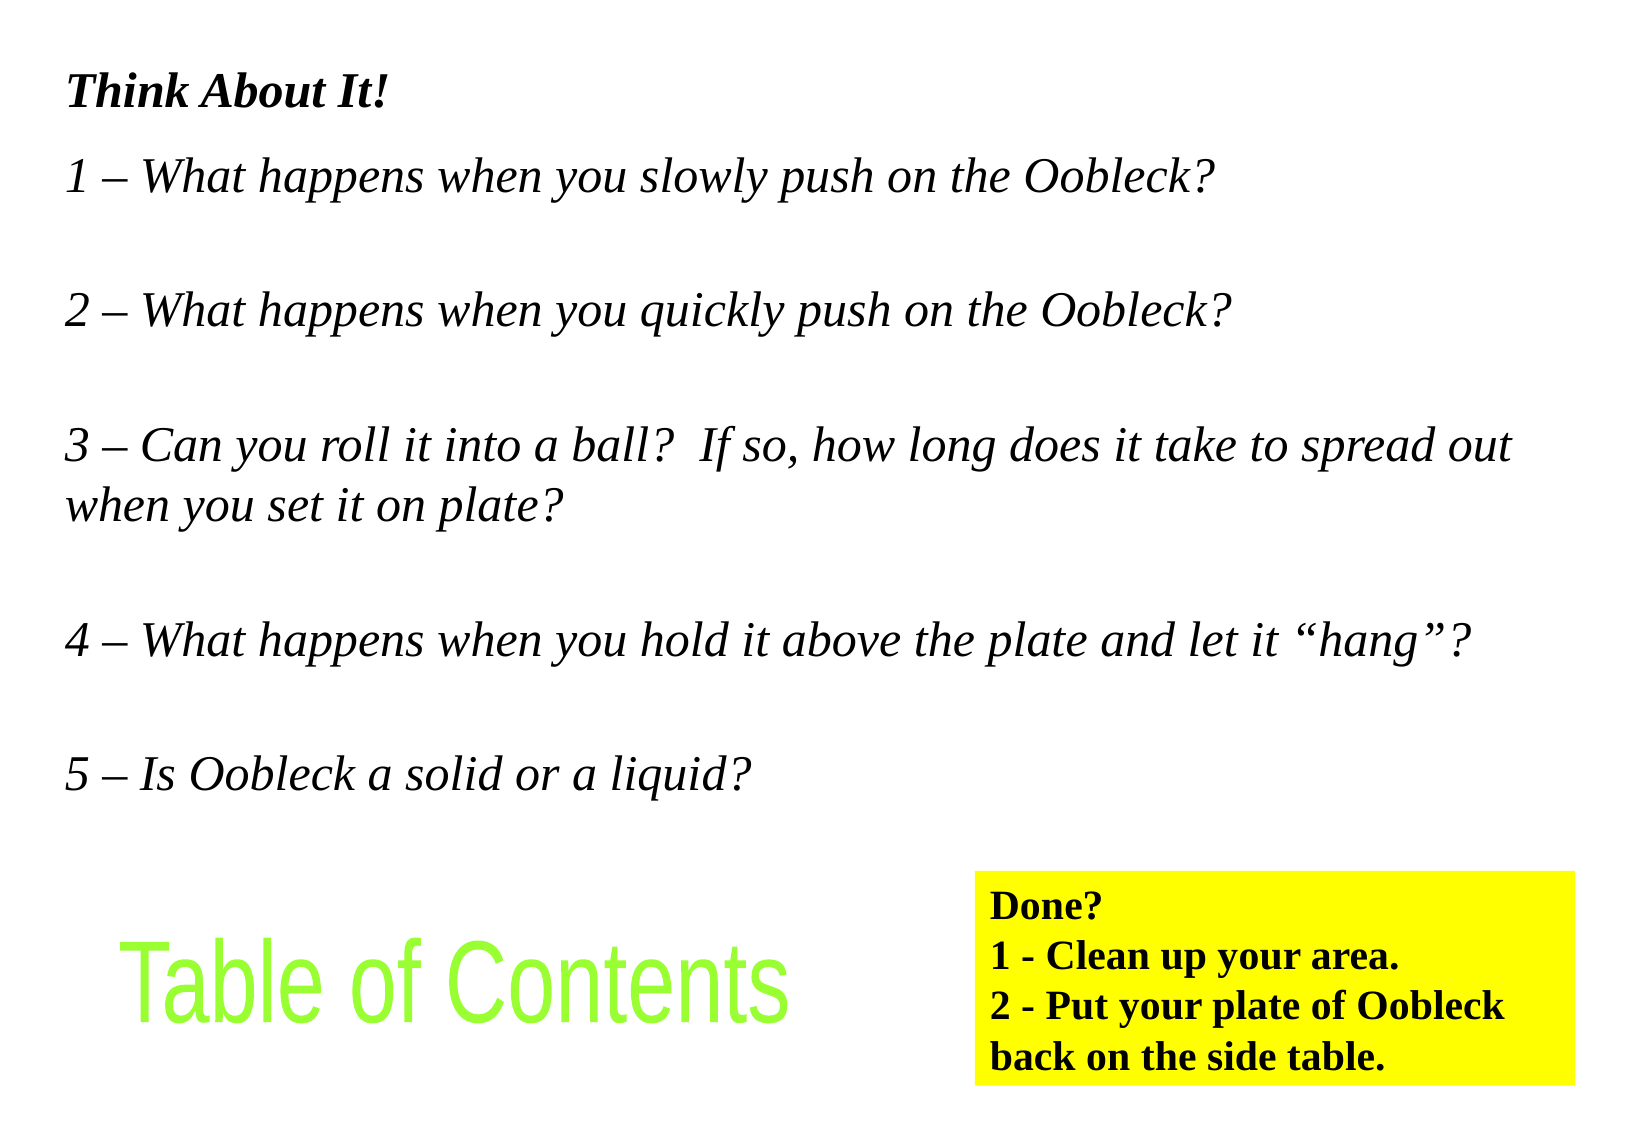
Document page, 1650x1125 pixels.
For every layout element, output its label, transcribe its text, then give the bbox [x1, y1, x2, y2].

text_box Think About It! 1 – What happens when you slowly push on the Oobleck? 2 – What happens when you quickly push on the Oobleck? 3 – Can you roll it into a ball? If so, how long does it take to spread out when you set it on plate? 4 – What happens when you hold it above the plate and let it “hang”? 5 – Is Oobleck a solid or a liquid? [49, 50, 1604, 808]
text_box Done? 1 - Clean up your area. 2 - Put your plate of Oobleck back on the side table. [974, 870, 1575, 1086]
